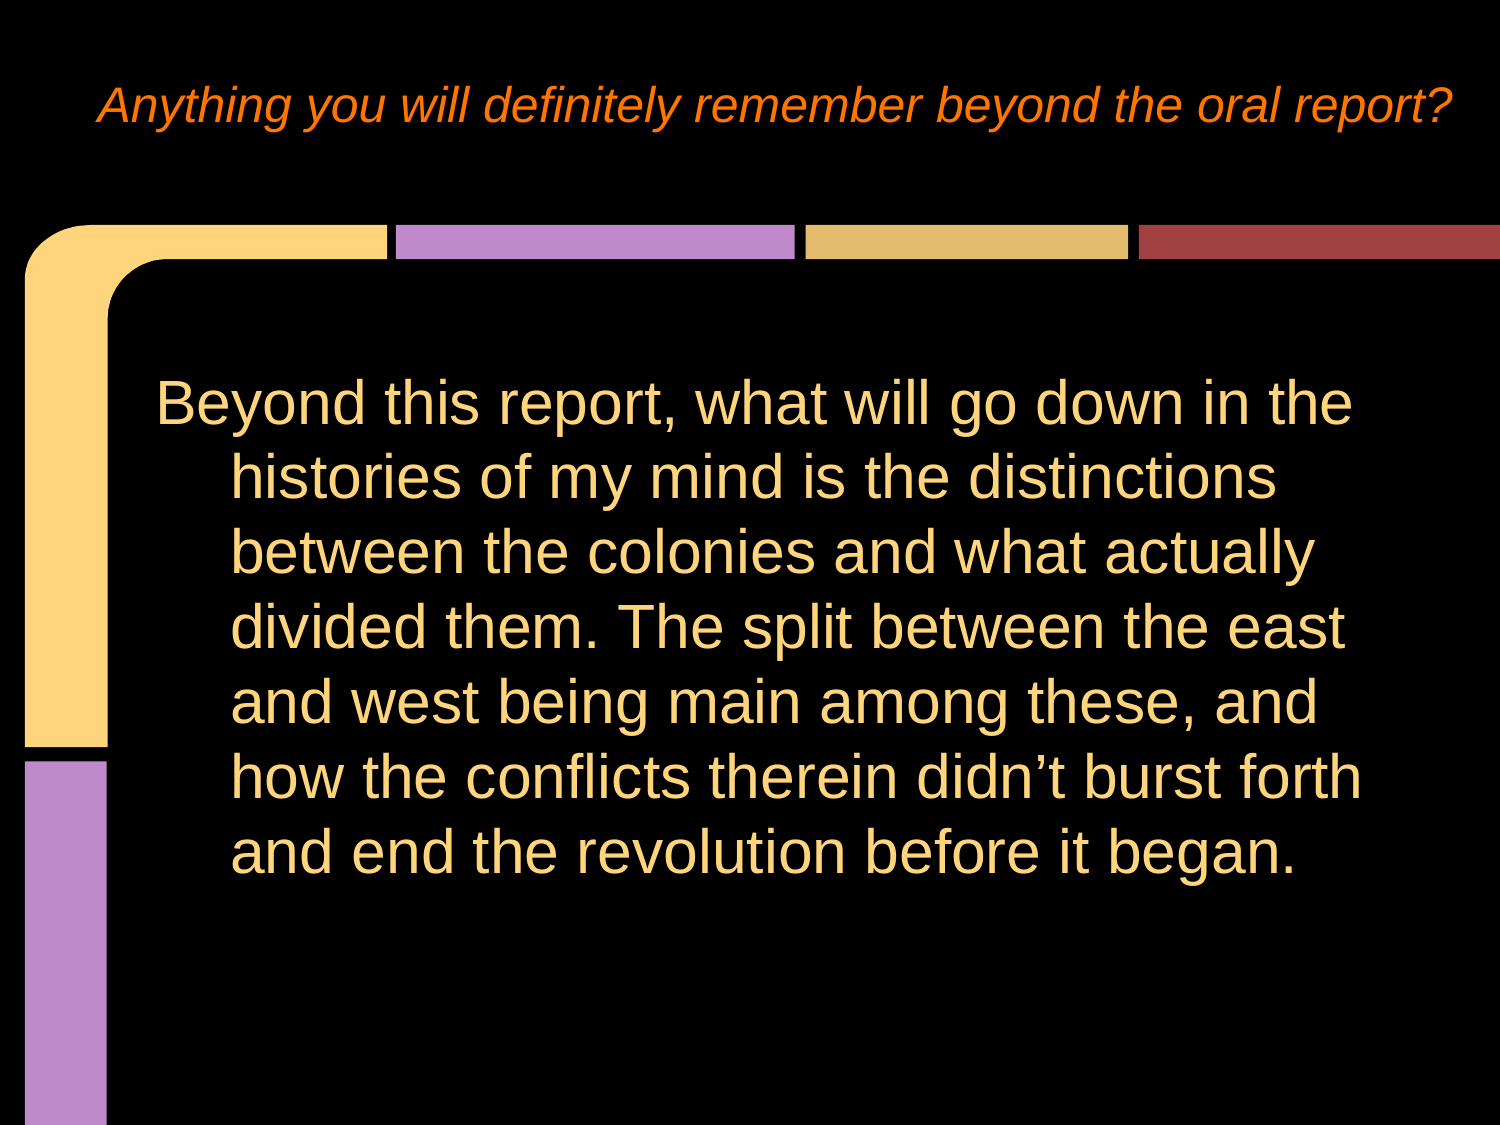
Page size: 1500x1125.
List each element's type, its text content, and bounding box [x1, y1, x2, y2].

title Anything you will definitely remember beyond the oral report? [45, 48, 1500, 148]
list Beyond this report, what will go down in the histories of my mind is the distinctions between the colonies and what actually divided them. The split between the east and west being main among these, and how the conflicts therein didn’t burst forth and end the revolution before it began. [140, 259, 1425, 1078]
